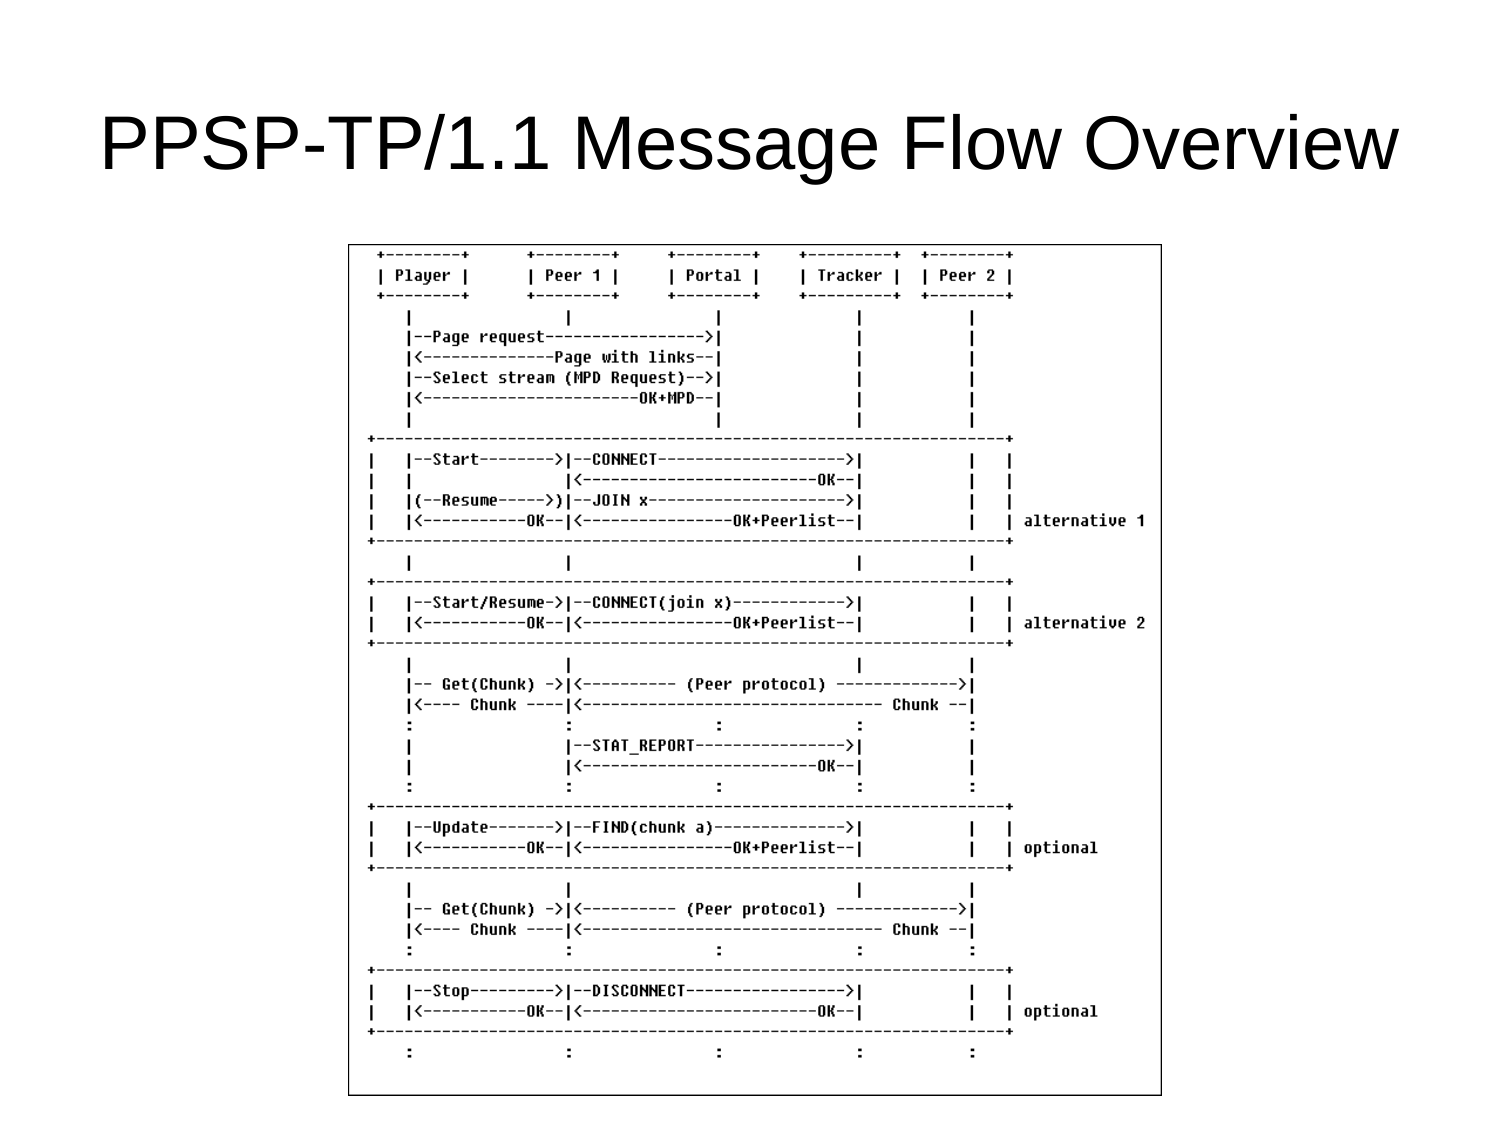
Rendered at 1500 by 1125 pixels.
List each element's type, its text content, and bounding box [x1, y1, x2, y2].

picture [348, 244, 1162, 1097]
title PPSP-TP/1.1 Message Flow Overview [75, 45, 1425, 233]
